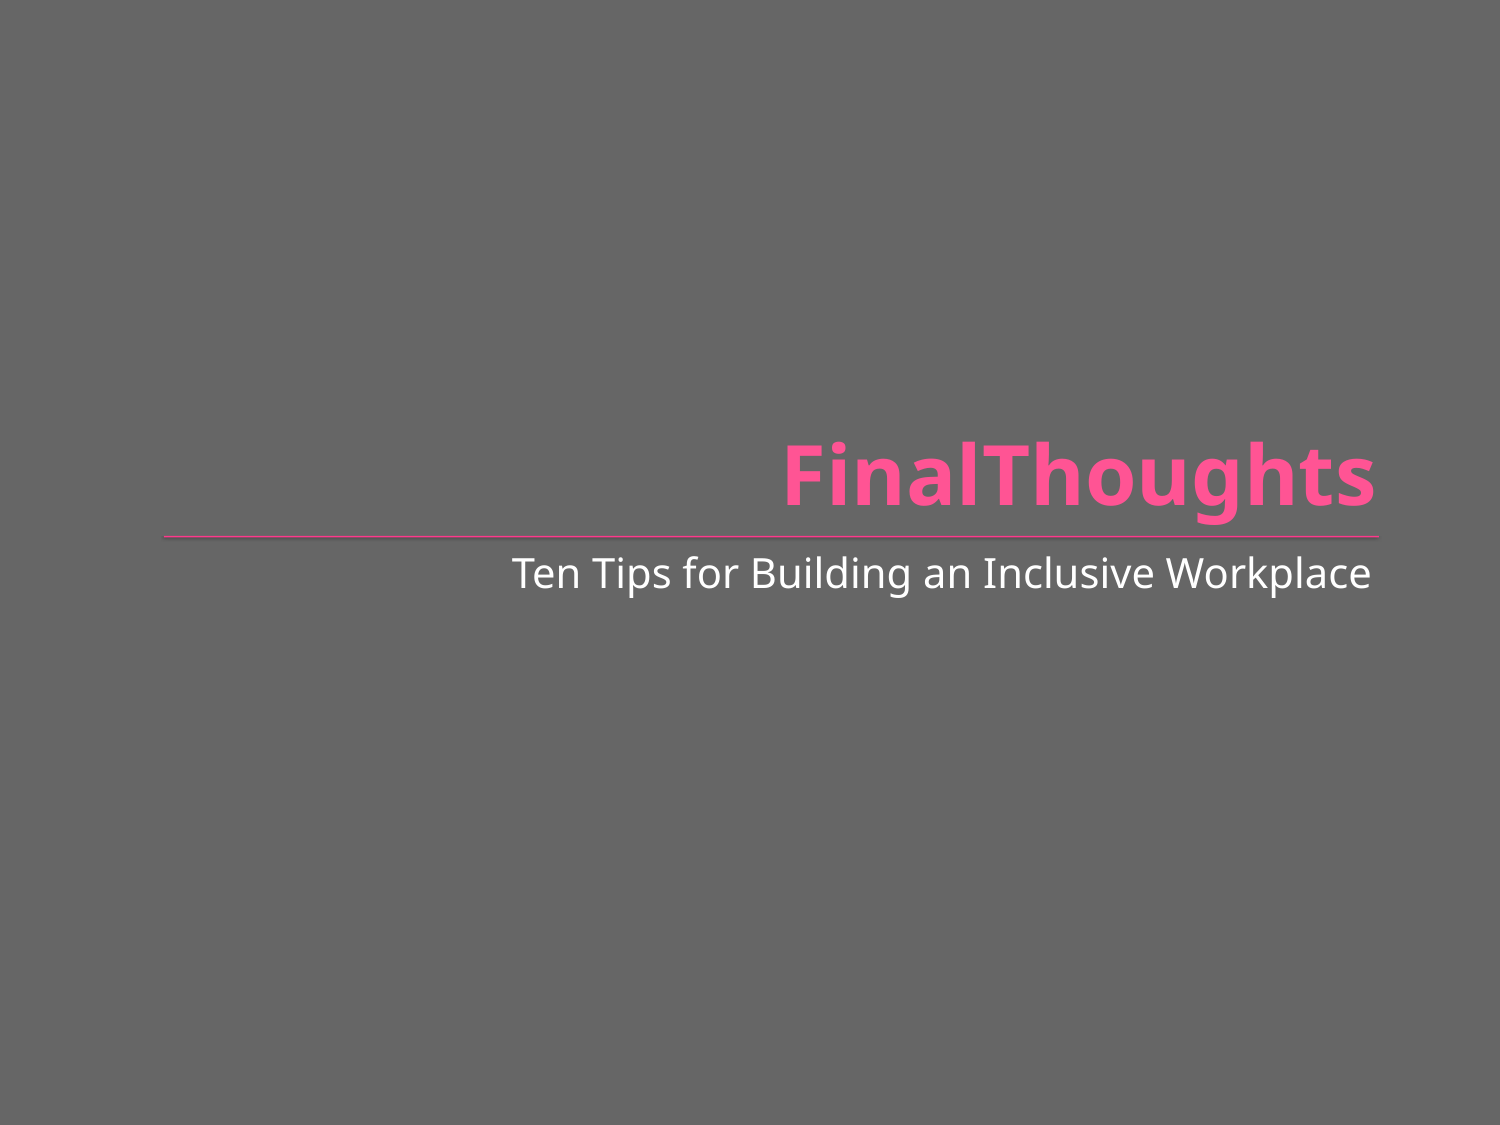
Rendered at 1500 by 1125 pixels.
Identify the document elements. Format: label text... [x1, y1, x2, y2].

list Ten Tips for Building an Inclusive Workplace [118, 539, 1394, 787]
title FinalThoughts [118, 81, 1394, 530]
